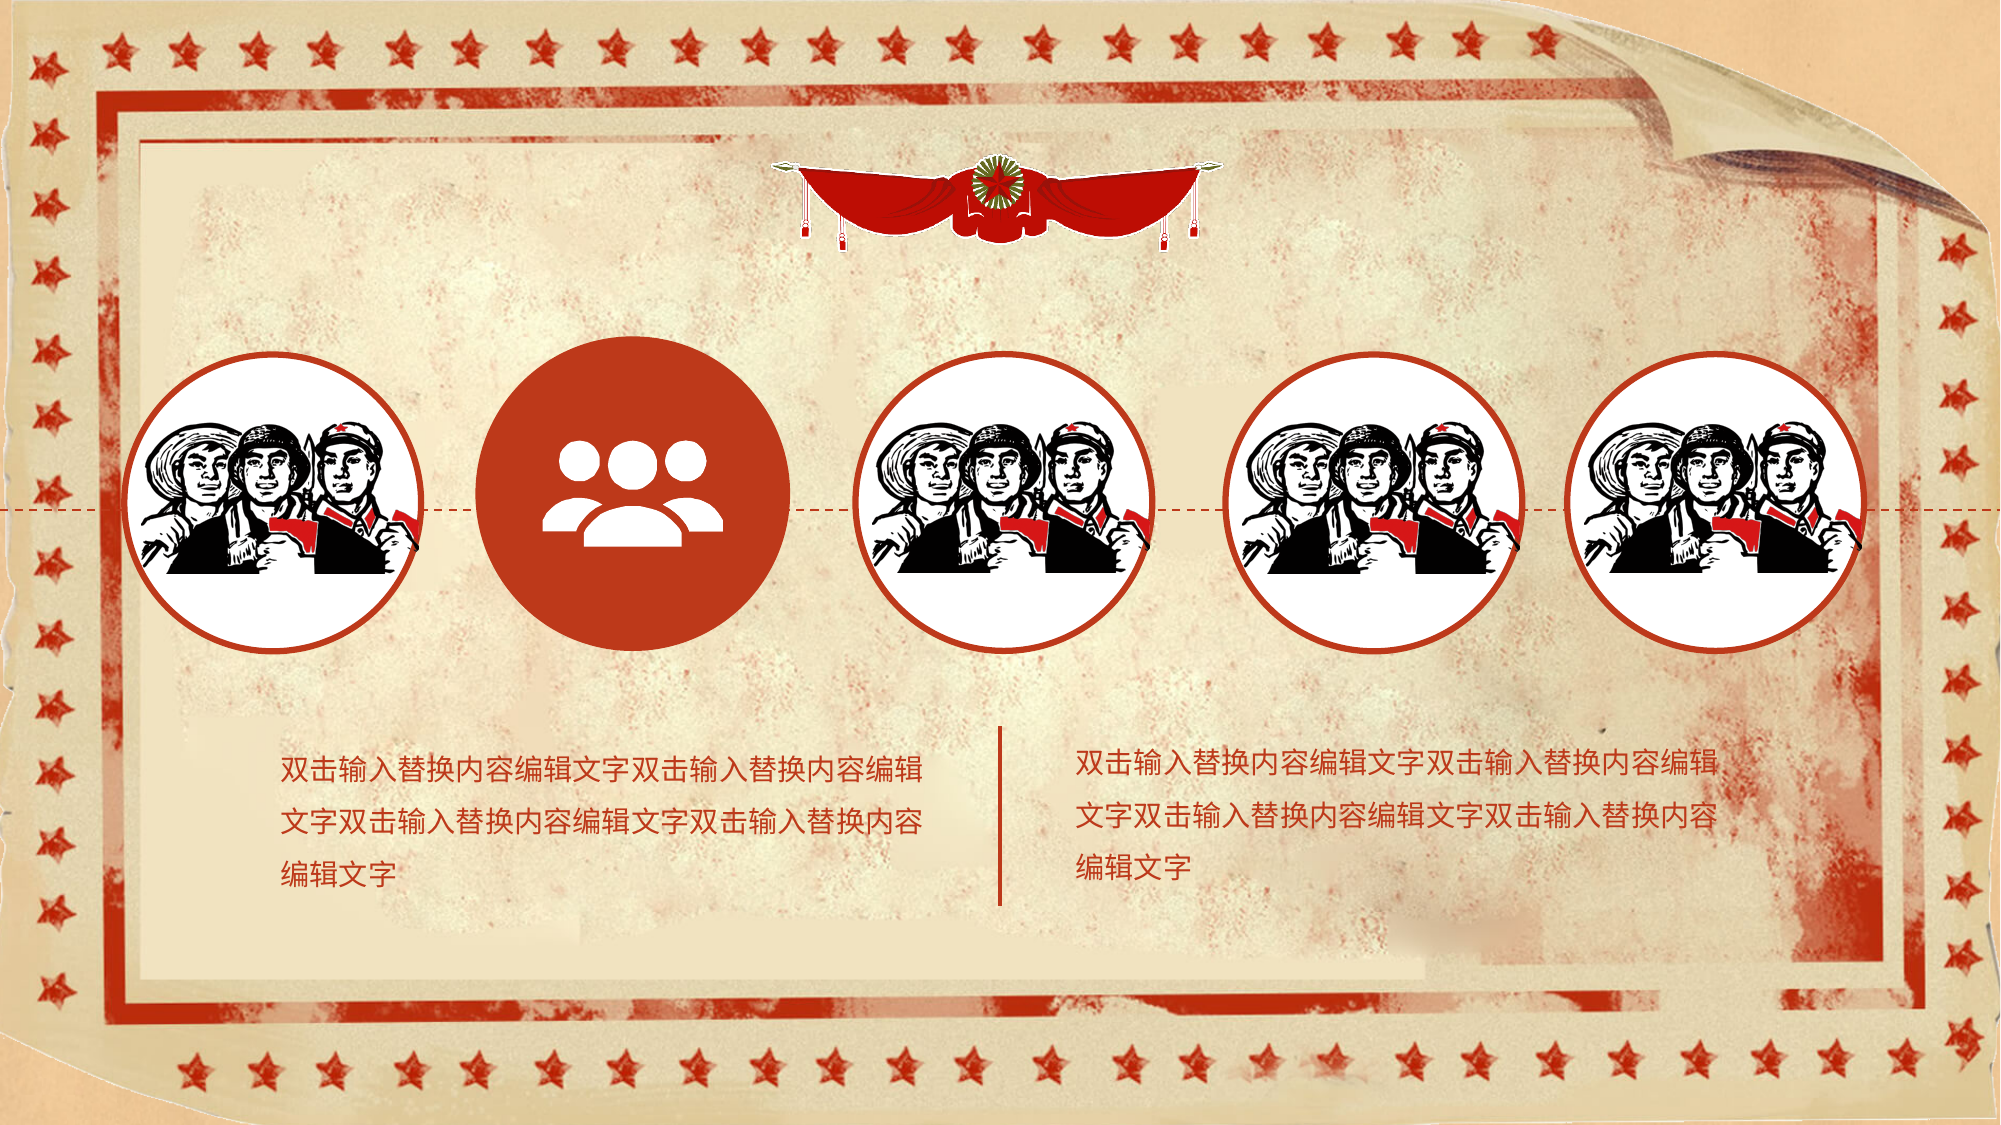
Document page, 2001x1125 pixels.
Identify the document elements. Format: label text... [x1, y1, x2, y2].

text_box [1567, 354, 1864, 651]
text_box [855, 354, 1153, 651]
text_box 双击输入替换内容编辑文字双击输入替换内容编辑文字双击输入替换内容编辑文字双击输入替换内容编辑文字 [265, 726, 940, 899]
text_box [475, 336, 791, 651]
picture [0, 0, 2001, 1125]
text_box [1225, 354, 1523, 652]
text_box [124, 354, 422, 652]
text_box 双击输入替换内容编辑文字双击输入替换内容编辑文字双击输入替换内容编辑文字双击输入替换内容编辑文字 [1060, 719, 1735, 892]
